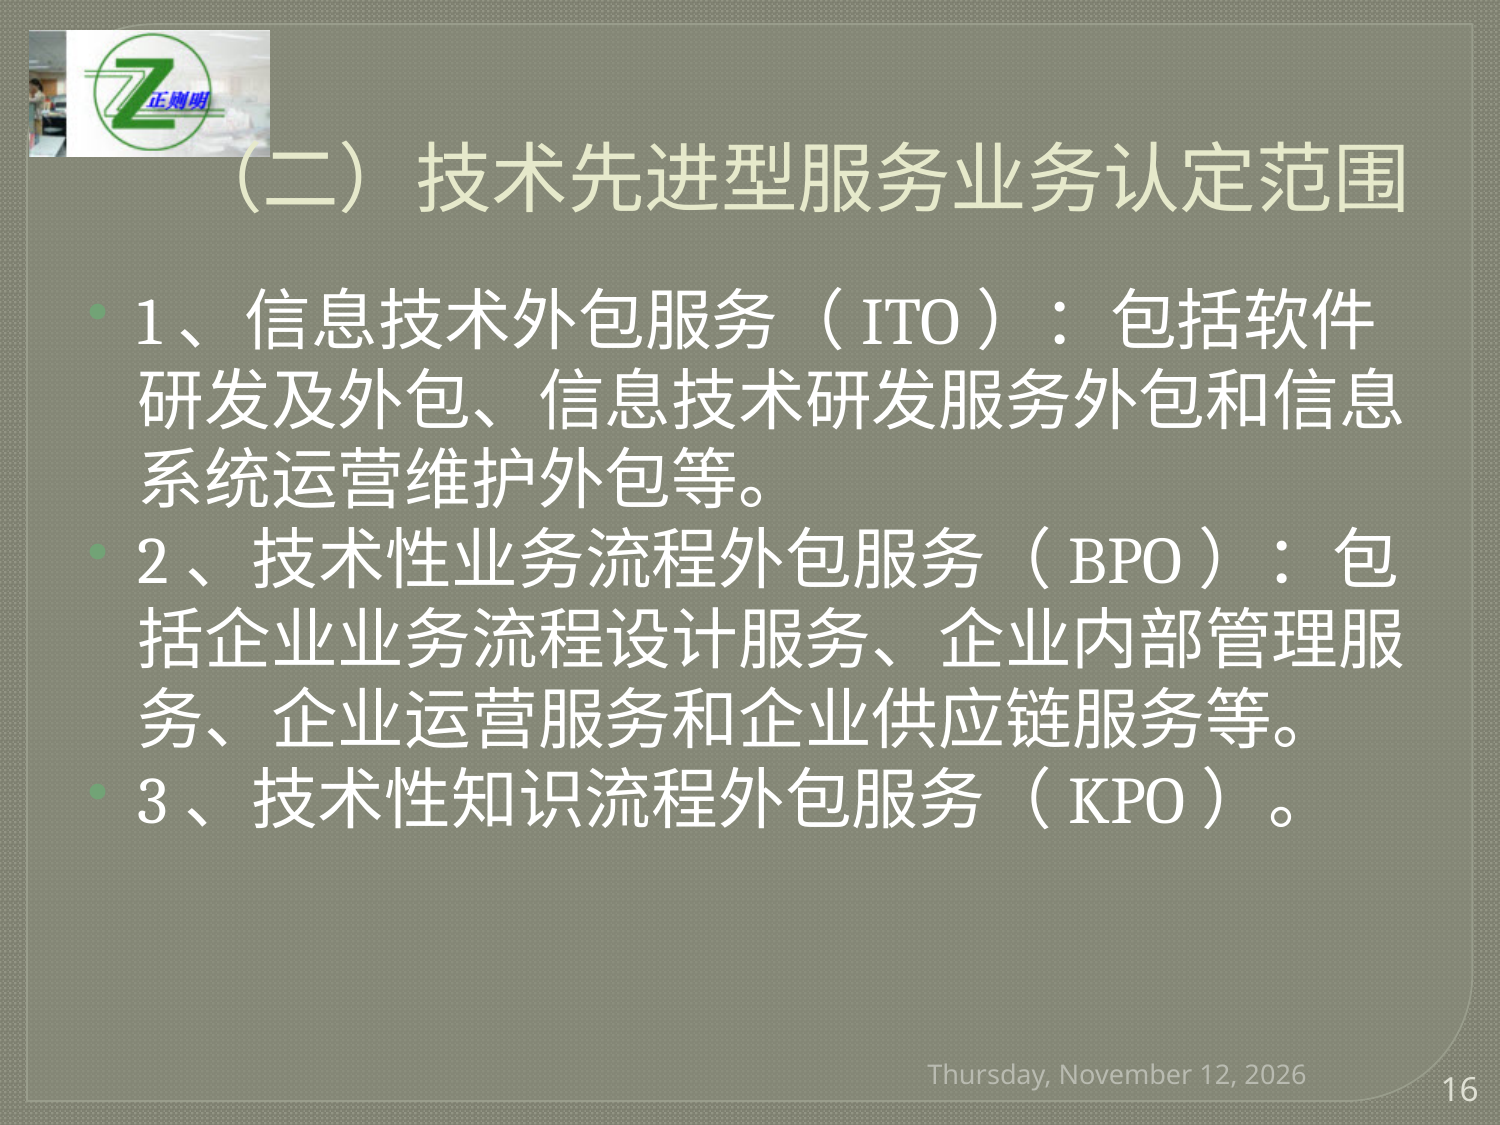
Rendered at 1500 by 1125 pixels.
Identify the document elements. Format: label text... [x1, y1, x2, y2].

title （二）技术先进型服务业务认定范围 [75, 41, 1425, 230]
list 1、信息技术外包服务（ITO）：包括软件研发及外包、信息技术研发服务外包和信息系统运营维护外包等。 2、技术性业务流程外包服务（BPO）：包括企业业务流程设计服务、企业内部管理服务、企业运营服务和企业供应链服务等。 3、技术性知识流程外包服务（KPO）。 [75, 270, 1425, 1013]
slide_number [912, 1050, 1405, 1095]
slide_number 16 [1417, 1068, 1494, 1114]
picture [29, 30, 270, 157]
